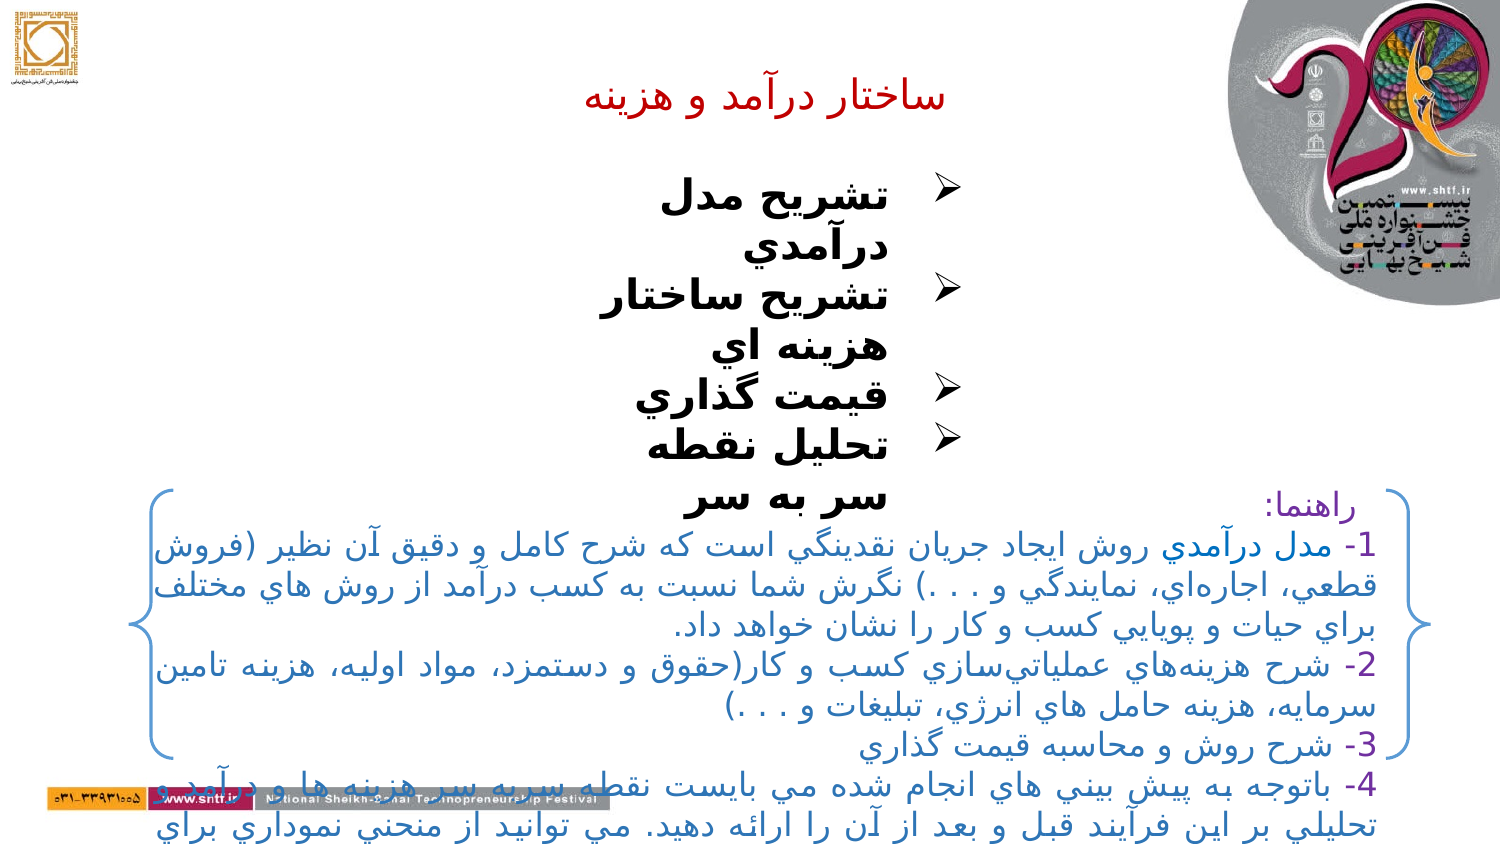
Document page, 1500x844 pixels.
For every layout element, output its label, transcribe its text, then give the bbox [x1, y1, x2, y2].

text_box [1393, 489, 1431, 759]
text_box راهنما: 1- مدل درآمدي روش‌ ايجاد جريان نقدينگي است که شرح کامل و دقيق آن نظير (فروش قطعي، اجاره‌اي، نمايندگي و . . .) نگرش شما نسبت به کسب درآمد از روش هاي مختلف براي حيات و پويايي کسب و کار را نشان خواهد داد. 2- شرح هزينه‌هاي عملياتي‌سازي کسب و کار(حقوق و دستمزد، مواد اوليه، هزينه تامين سرمايه، هزينه‌ حامل هاي انرژي، تبليغات و . . .) 3- شرح روش و محاسبه قيمت گذاري 4- باتوجه به پيش بيني هاي انجام شده مي بايست نقطه سربه سر هزينه ها و درآمد و تحليلي بر اين فرآيند قبل و بعد از آن را ارائه دهيد. مي توانيد از منحني نموداري براي شرح اين تحليل استفاده کنيد. [138, 436, 1393, 844]
picture [0, 0, 1500, 844]
text_box ساختار درآمد و هزينه تشريح مدل درآمدي تشريح ساختار هزينه اي قيمت گذاري تحليل نقطه سر به سر [550, 60, 980, 436]
text_box [128, 620, 138, 629]
